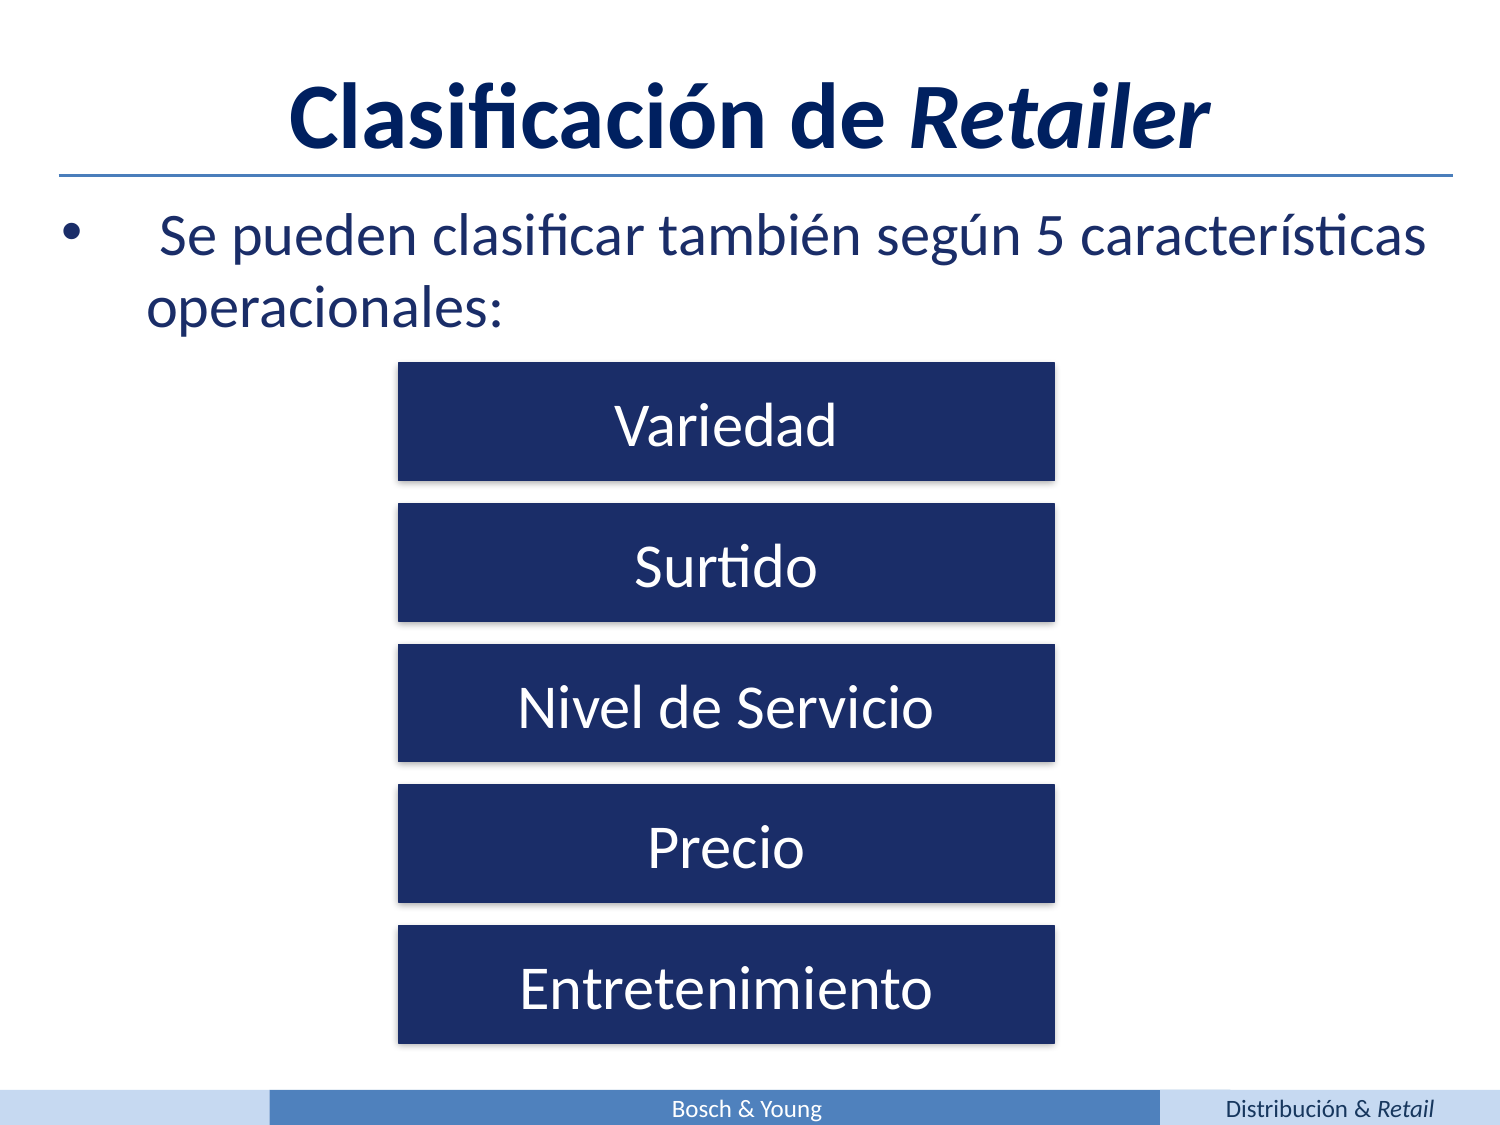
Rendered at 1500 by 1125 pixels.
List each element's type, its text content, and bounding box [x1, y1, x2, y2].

text_box Surtido [398, 503, 1055, 622]
text_box Precio [398, 784, 1055, 903]
text_box Variedad [398, 362, 1055, 481]
text_box Se pueden clasificar también según 5 características operacionales: [46, 187, 1465, 348]
text_box Nivel de Servicio [398, 644, 1055, 762]
text_box Clasificación de Retailer [35, 47, 1465, 175]
text_box Entretenimiento [398, 925, 1055, 1044]
text_box Bosch & Young [272, 1088, 1158, 1125]
text_box [0, 1088, 272, 1125]
text_box Distribución & Retail [1158, 1088, 1500, 1125]
